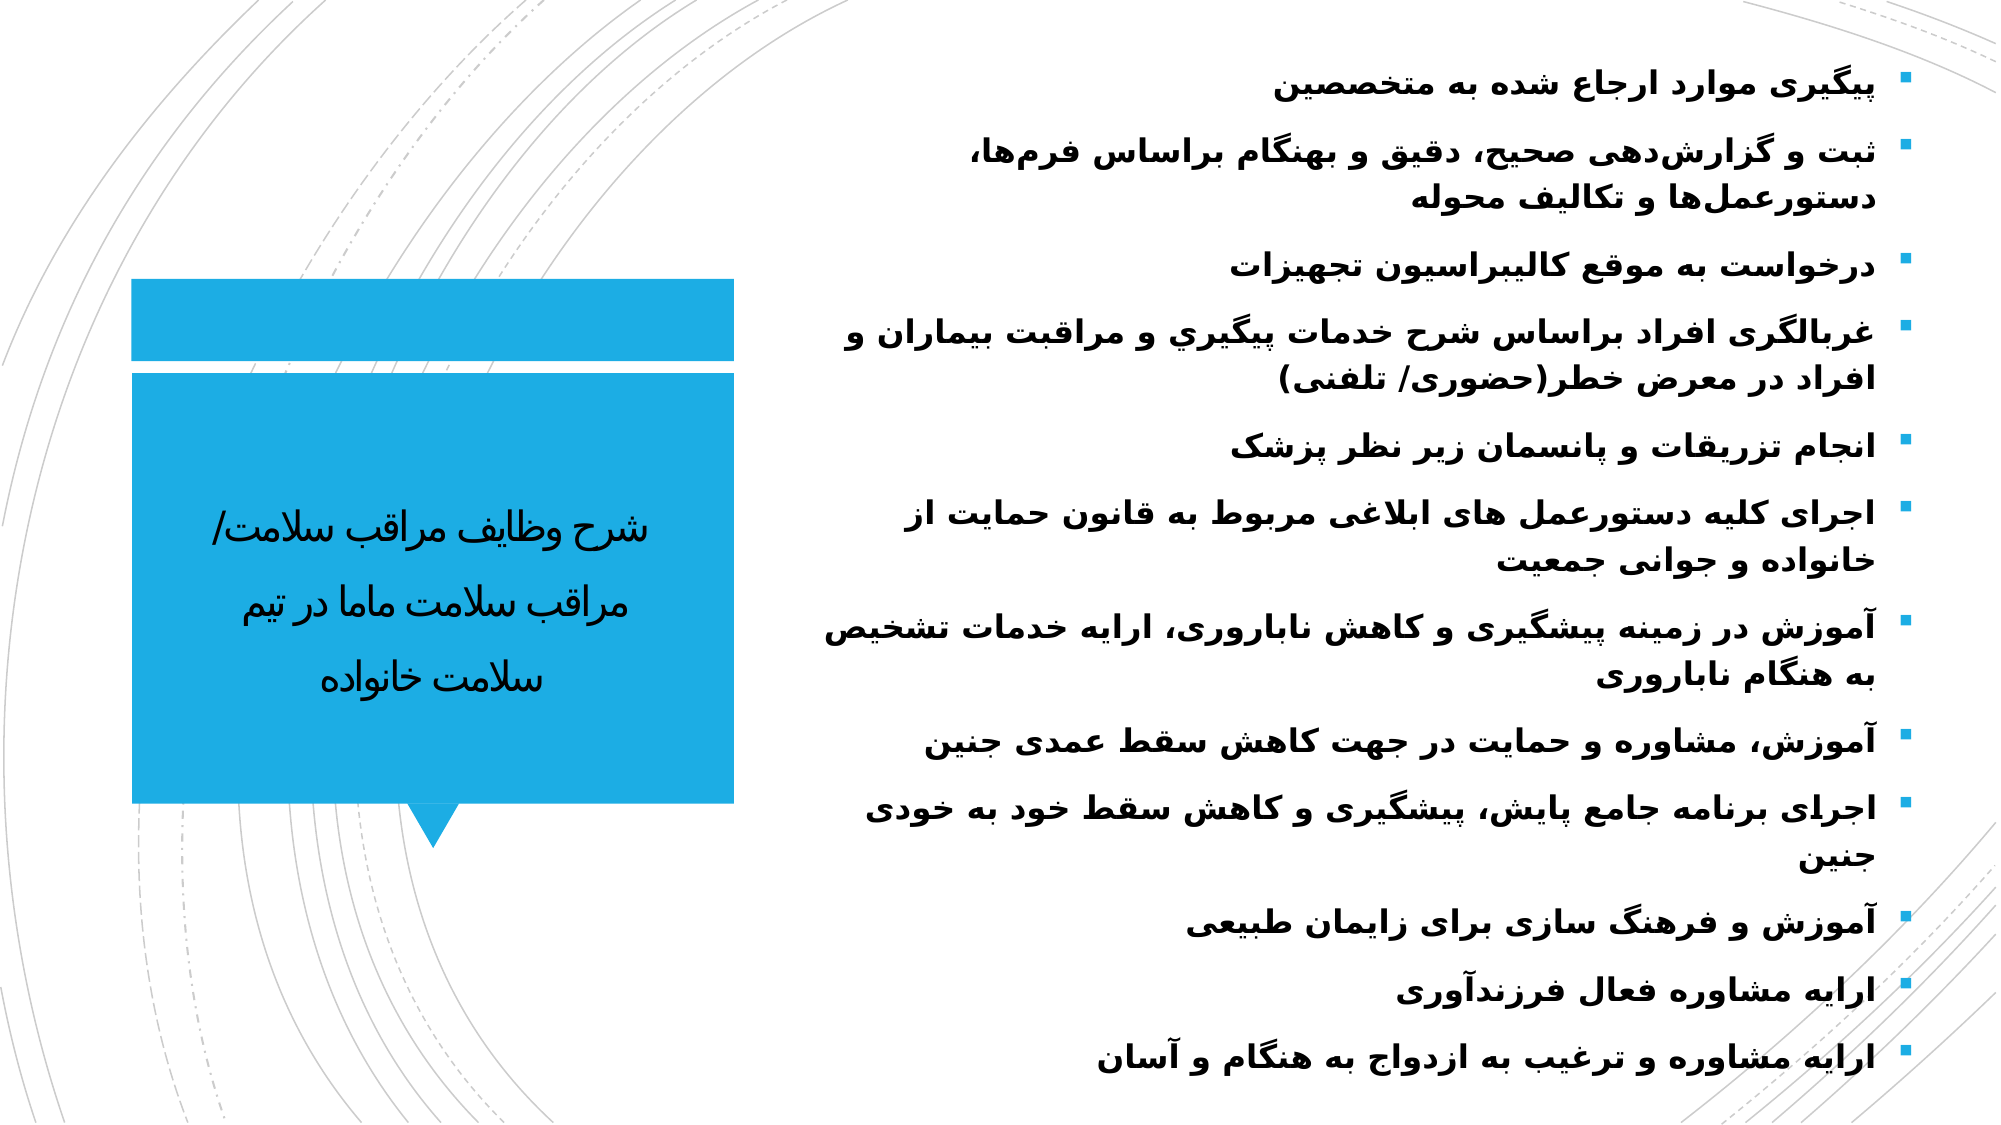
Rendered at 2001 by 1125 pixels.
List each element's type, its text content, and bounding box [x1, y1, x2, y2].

list پیگیری موارد ارجاع شده به متخصصین ثبت و گزارش‌دهی صحیح، دقیق و بهنگام براساس فرم‌ها، دستورعمل‌ها و تکالیف محوله درخواست به موقع کالیبراسیون تجهیزات غربالگری افراد براساس شرح خدمات پيگيري و مراقبت بیماران و افراد در معرض خطر(حضوری/ تلفنی) انجام تزریقات و پانسمان زیر نظر پزشک اجرای کلیه دستورعمل های ابلاغی مربوط به قانون حمایت از خانواده و جوانی جمعیت آموزش در زمینه پیشگیری و کاهش ناباروری، ارایه خدمات تشخیص به هنگام ناباروری آموزش، مشاوره و حمایت در جهت کاهش سقط عمدی جنین اجرای برنامه جامع پایش، پیشگیری و کاهش سقط خود به خودی جنین آموزش و فرهنگ سازی برای زایمان طبیعی ارایه مشاوره فعال فرزندآوری ارایه مشاوره و ترغیب به ازدواج به هنگام و آسان [794, 42, 1929, 1087]
title شرح وظایف مراقب سلامت/ مراقب سلامت ماما در تیم سلامت خانواده [145, 385, 720, 789]
